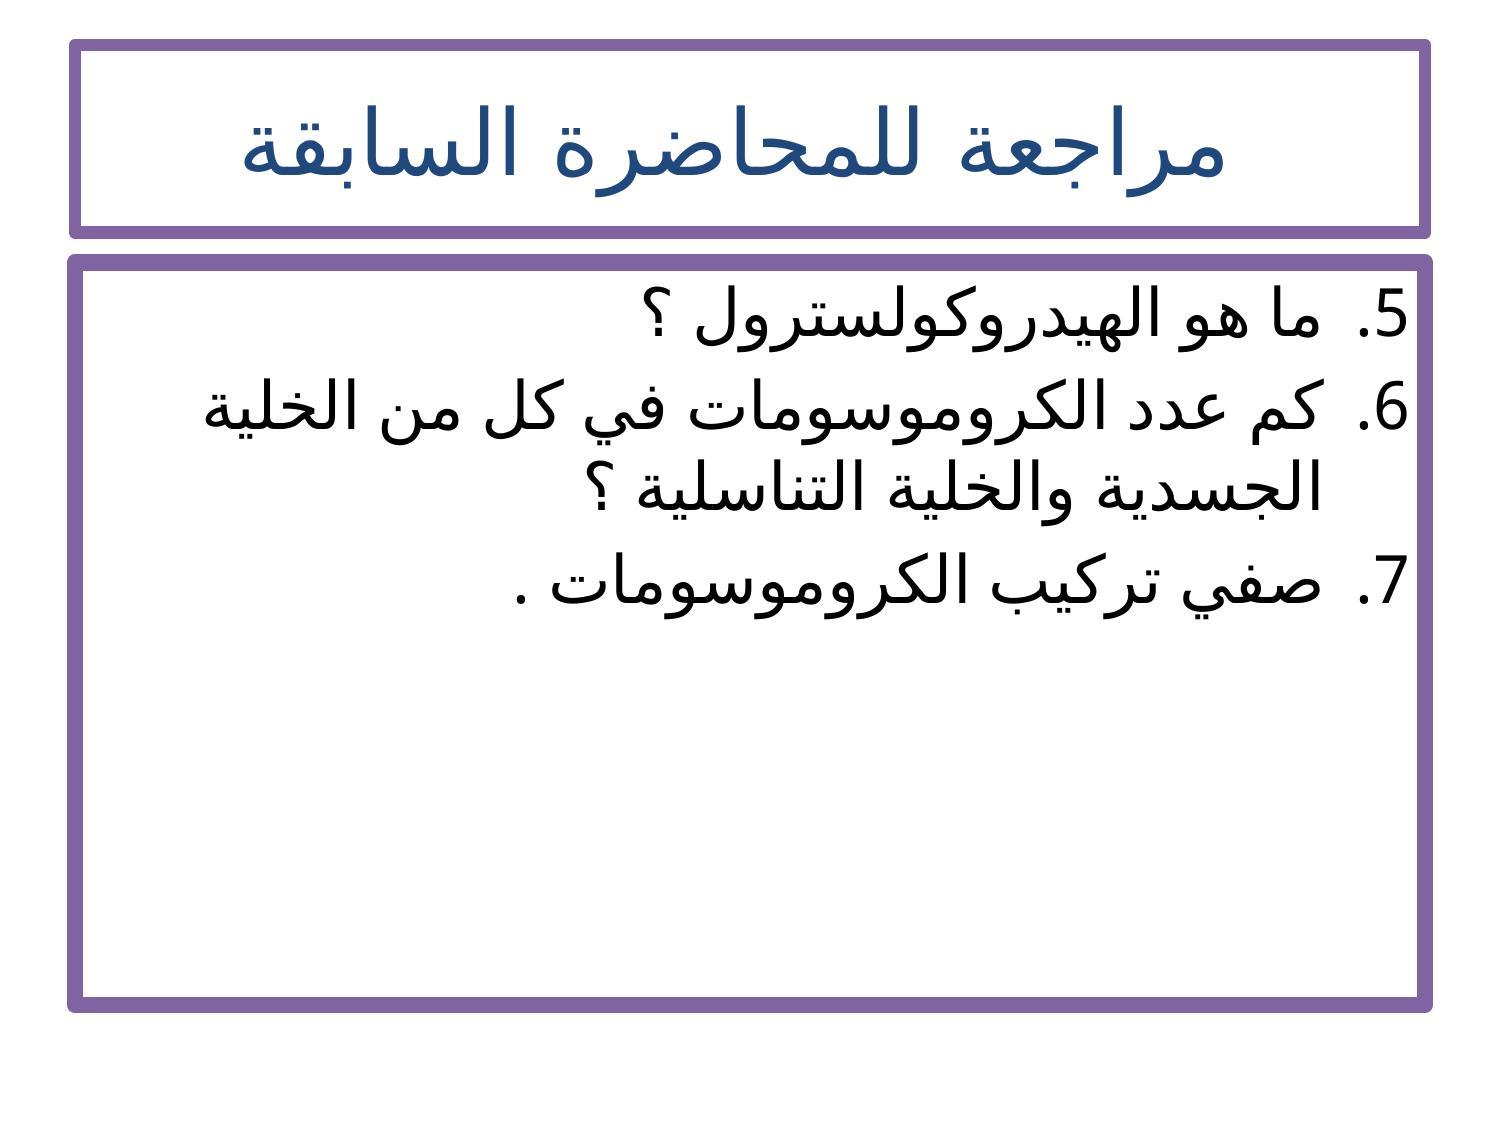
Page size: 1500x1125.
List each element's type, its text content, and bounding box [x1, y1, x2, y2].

list ما هو الهيدروكولسترول ؟ كم عدد الكروموسومات في كل من الخلية الجسدية والخلية التناسلية ؟ صفي تركيب الكروموسومات . [75, 262, 1425, 1005]
title مراجعة للمحاضرة السابقة [75, 45, 1425, 233]
